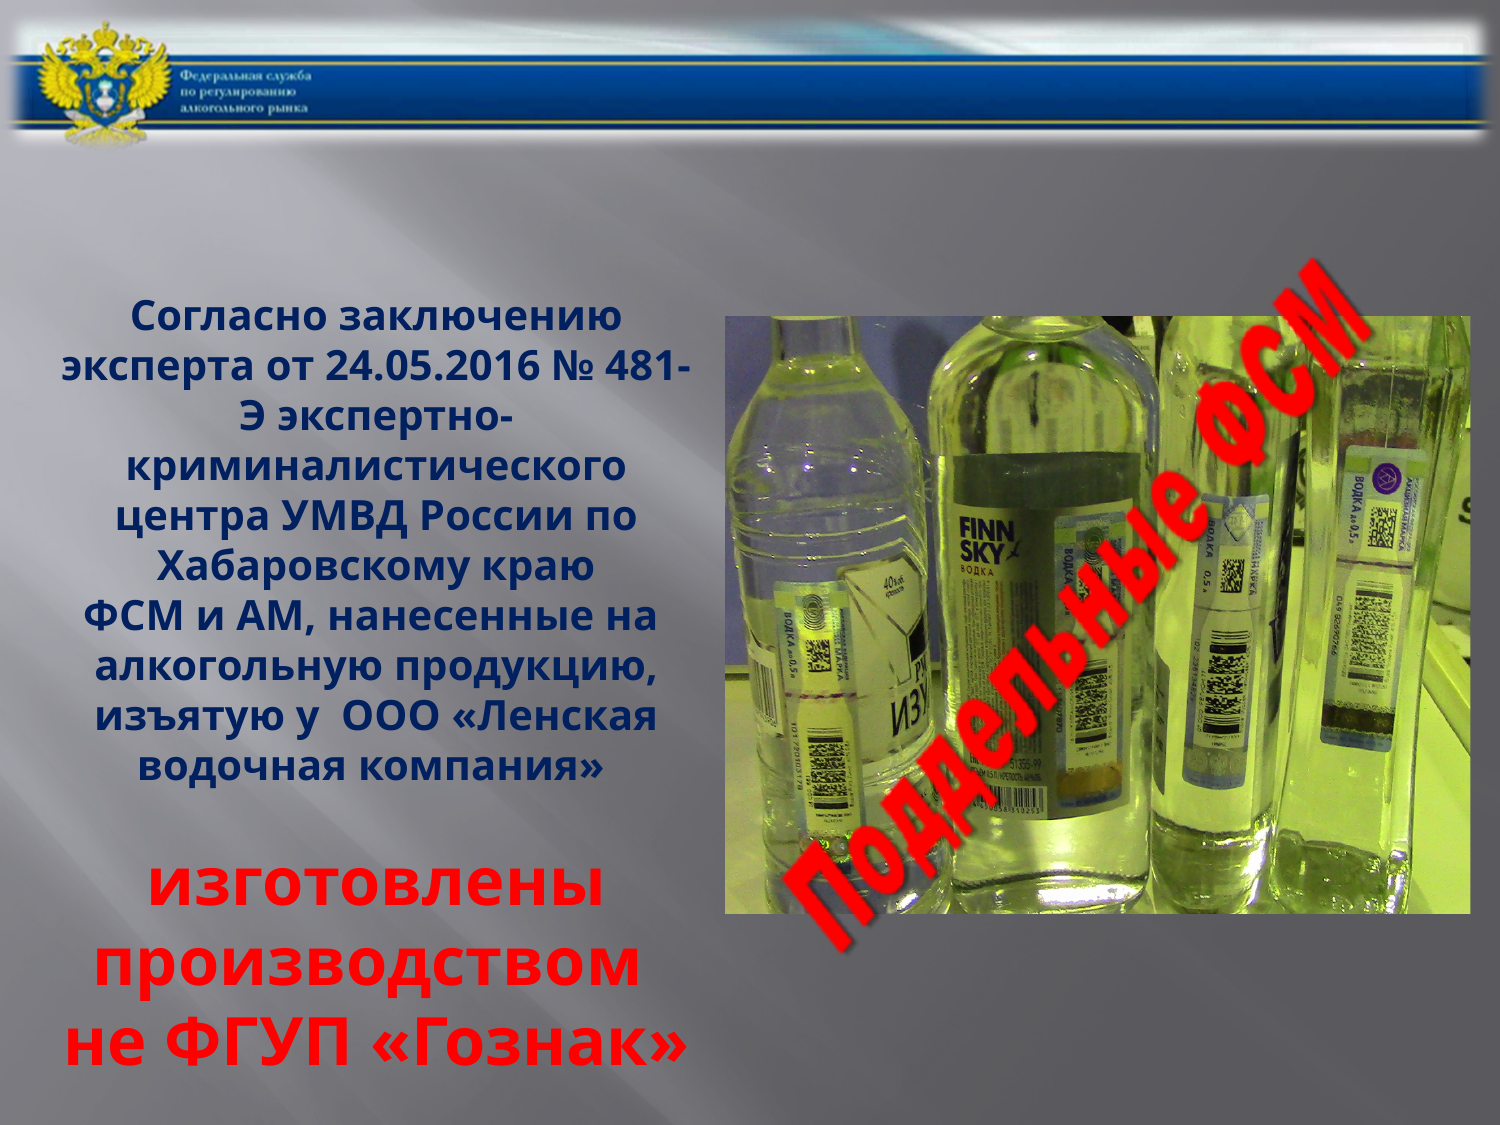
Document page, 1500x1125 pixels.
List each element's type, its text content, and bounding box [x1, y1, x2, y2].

text_box Согласно заключению эксперта от 24.05.2016 № 481-Э экспертно-криминалистического центра УМВД России по Хабаровскому краю ФСМ и АМ, нанесенные на алкогольную продукцию, изъятую у ООО «Ленская водочная компания» изготовлены производством не ФГУП «Гознак» [35, 281, 718, 1125]
picture [627, 179, 1500, 1073]
picture [0, 5, 1500, 155]
